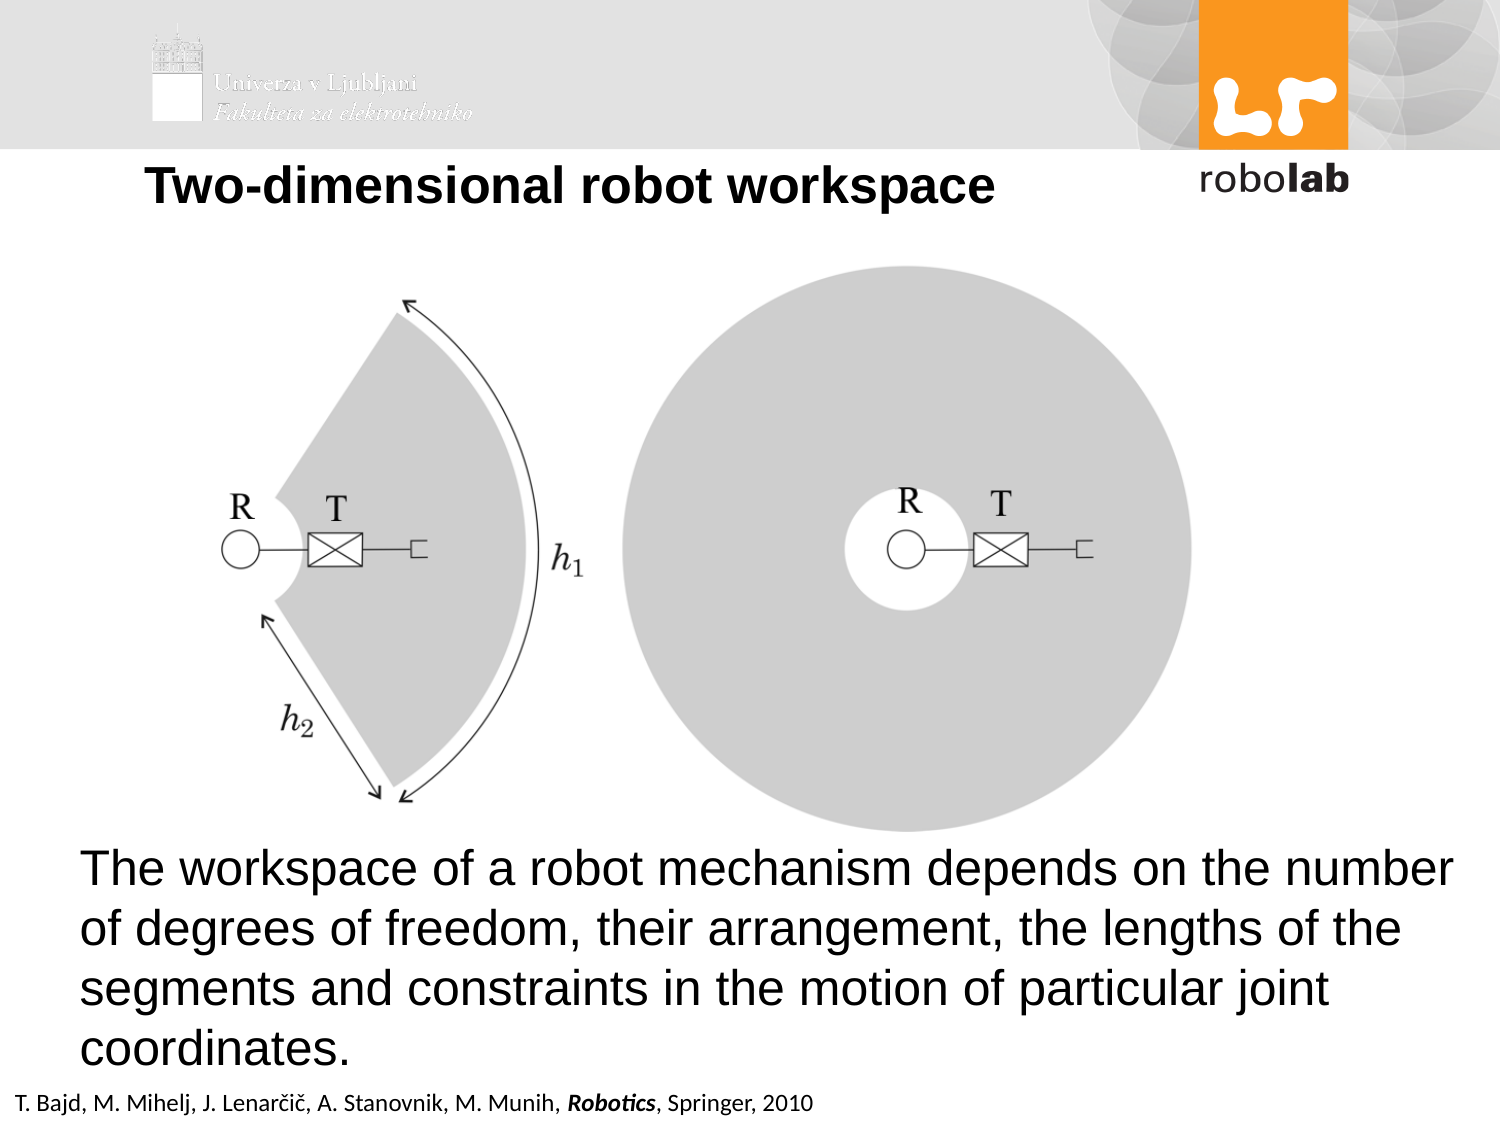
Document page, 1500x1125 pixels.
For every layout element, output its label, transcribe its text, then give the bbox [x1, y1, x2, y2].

title Two-dimensional robot workspace [129, 94, 1311, 272]
text_box The workspace of a robot mechanism depends on the number of degrees of freedom, their arrangement, the lengths of the segments and constraints in the motion of particular joint coordinates. [64, 827, 1471, 1083]
picture [152, 23, 472, 94]
picture [182, 243, 1247, 832]
picture [998, 0, 1500, 196]
